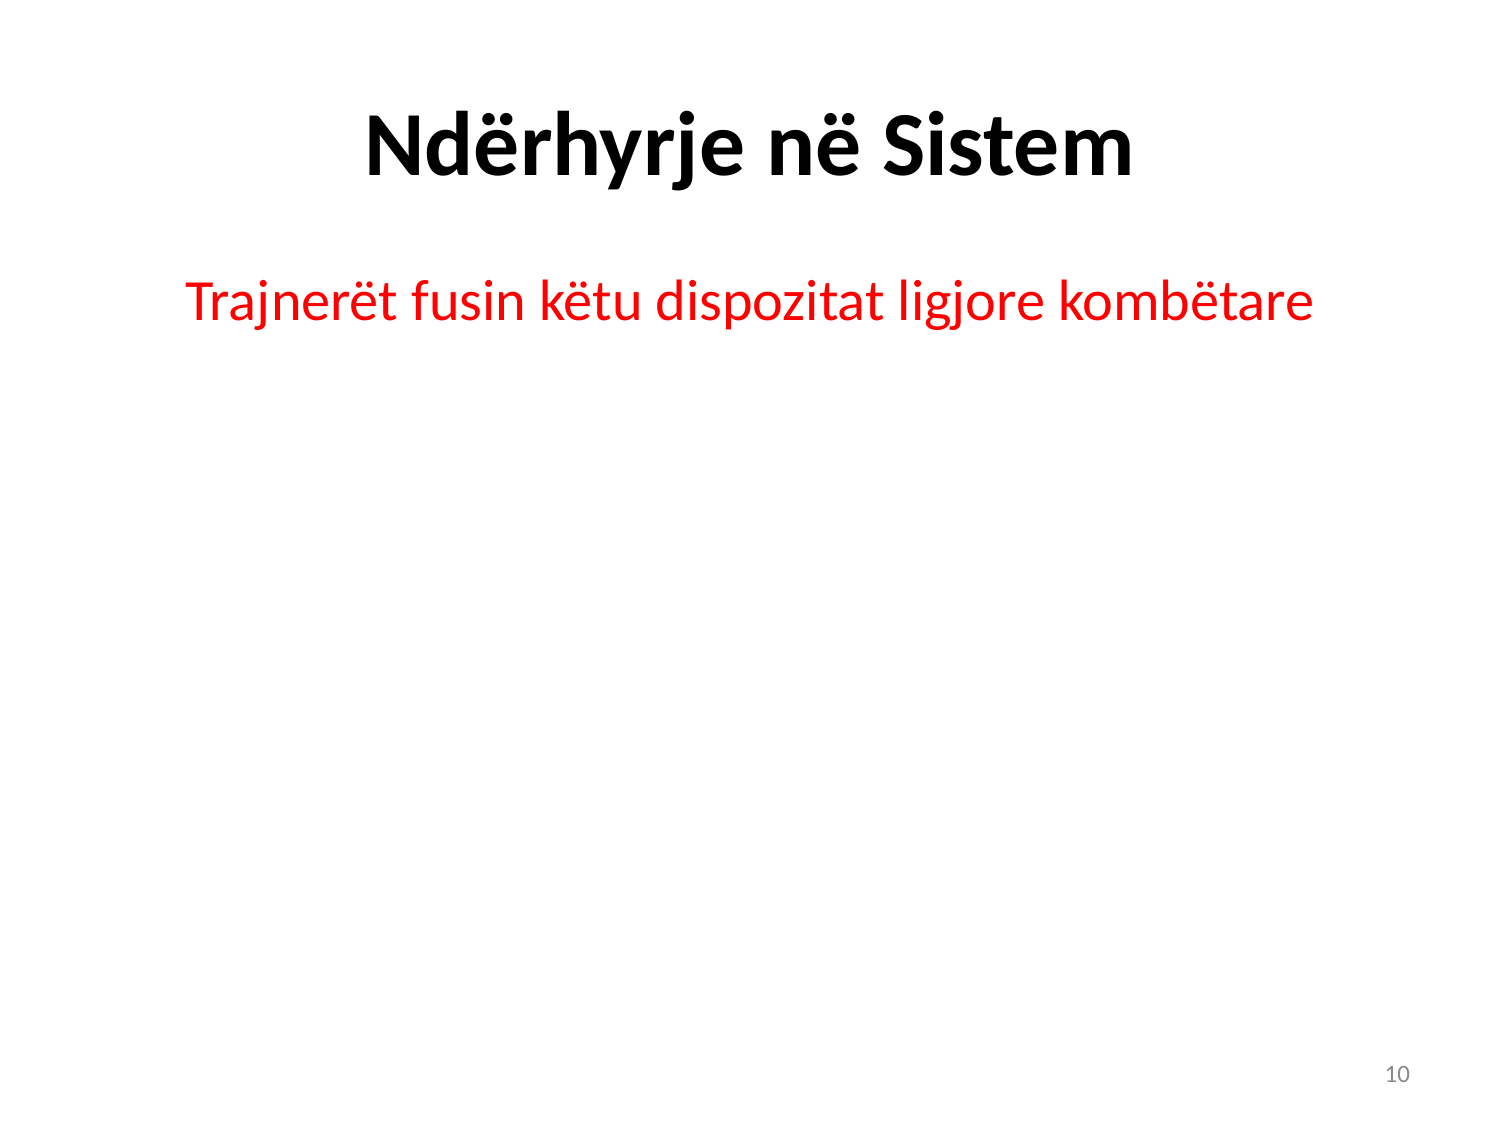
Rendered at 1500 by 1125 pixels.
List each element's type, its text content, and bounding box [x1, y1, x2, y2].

slide_number 10 [1074, 1042, 1425, 1103]
list Trajnerët fusin këtu dispozitat ligjore kombëtare [75, 262, 1425, 1005]
title Ndërhyrje në Sistem [75, 45, 1425, 233]
